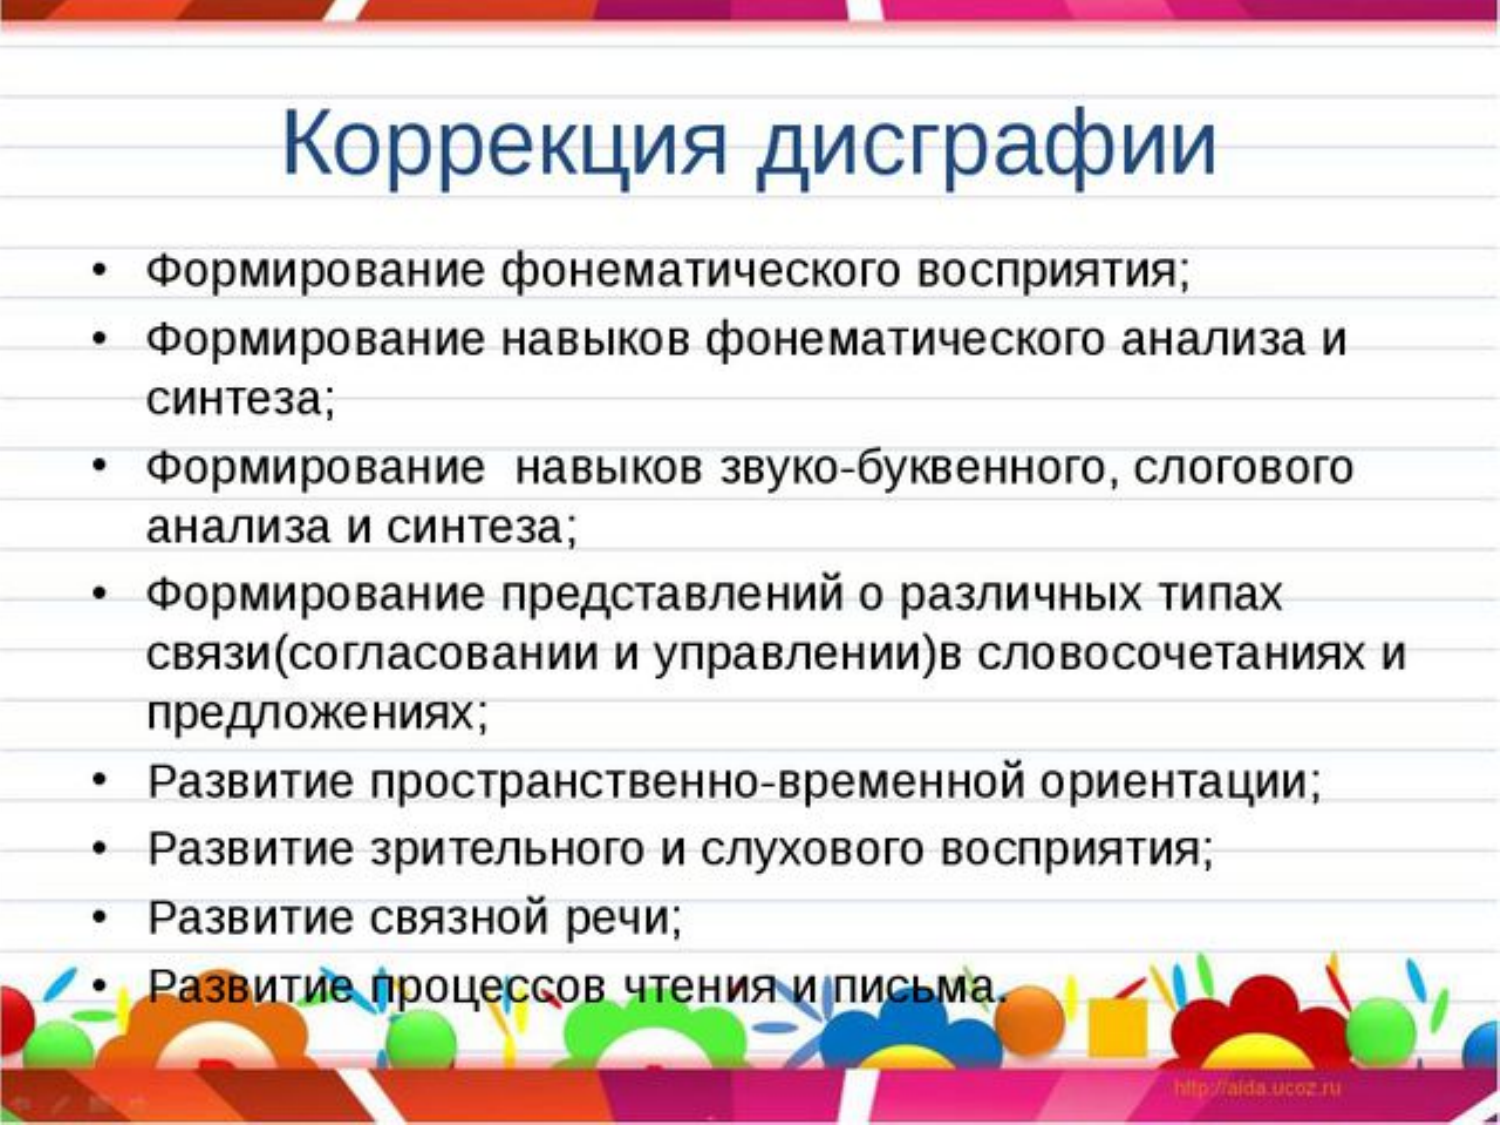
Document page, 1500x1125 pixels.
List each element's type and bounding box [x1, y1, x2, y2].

list [0, 0, 1500, 1125]
